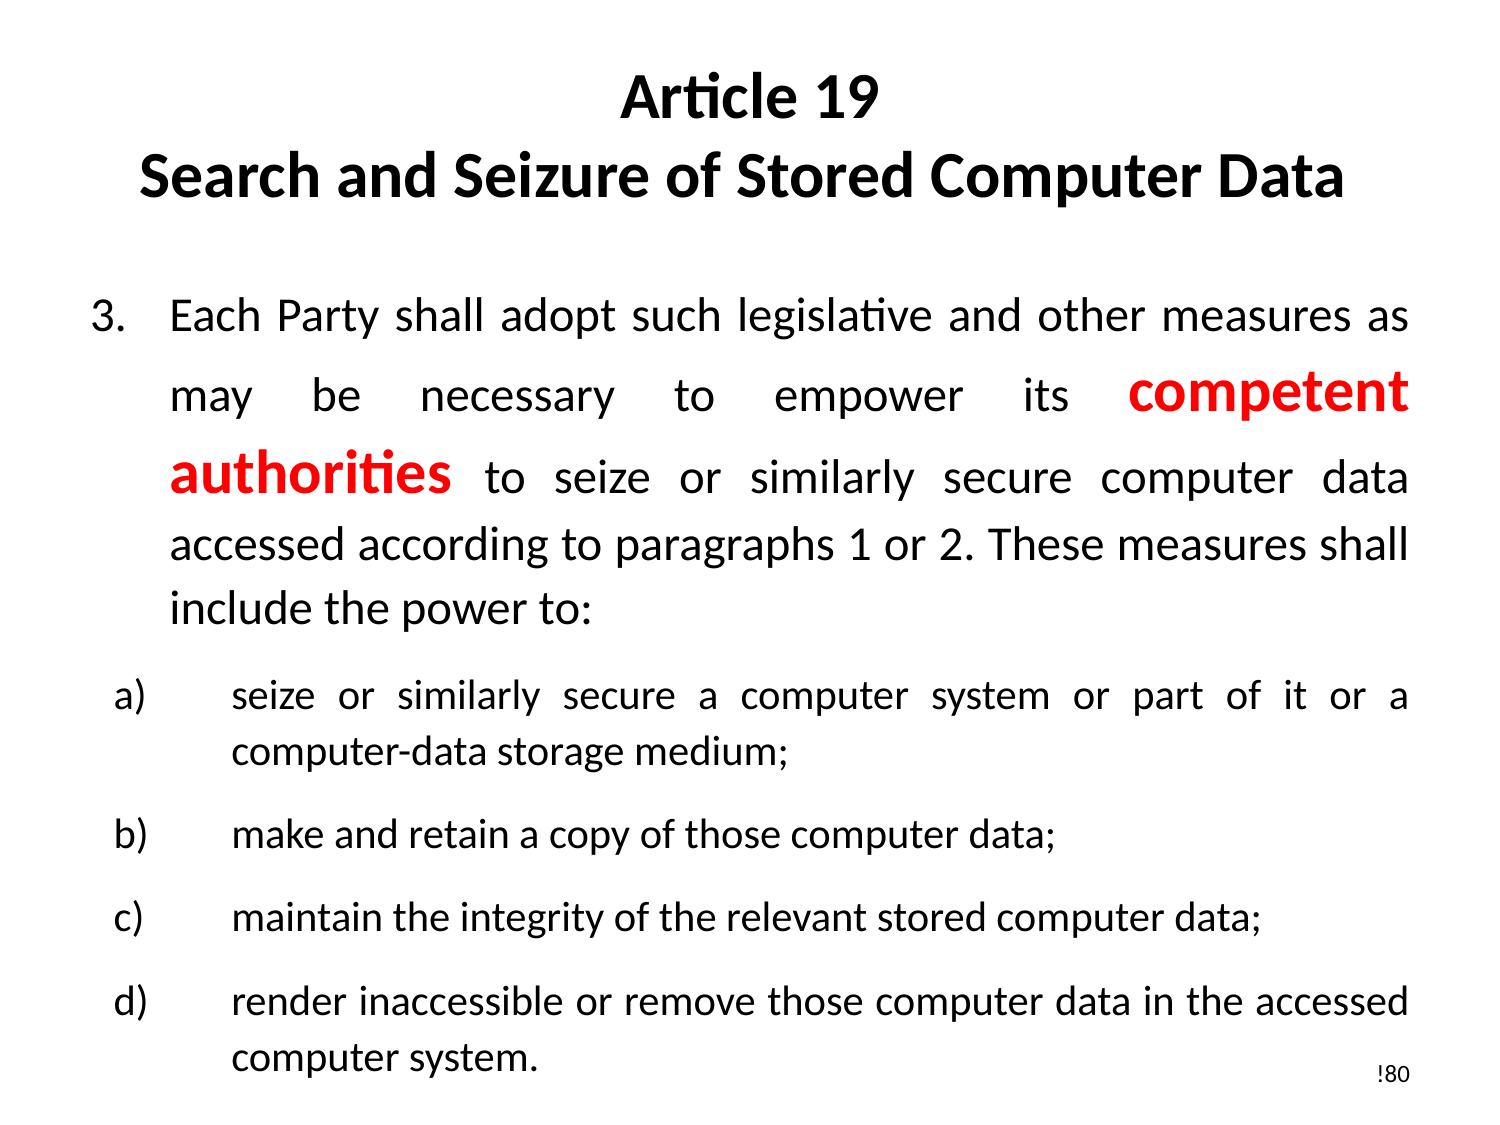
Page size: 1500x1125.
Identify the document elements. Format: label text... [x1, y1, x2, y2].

list Each Party shall adopt such legislative and other measures as may be necessary to empower its competent authorities to seize or similarly secure computer data accessed according to paragraphs 1 or 2. These measures shall include the power to: seize or similarly secure a computer system or part of it or a computer-data storage medium; make and retain a copy of those computer data; maintain the integrity of the relevant stored computer data; render inaccessible or remove those computer data in the accessed computer system. [74, 269, 1426, 1088]
slide_number !80 [1074, 1042, 1425, 1103]
title Article 19 Search and Seizure of Stored Computer Data [74, 44, 1426, 220]
